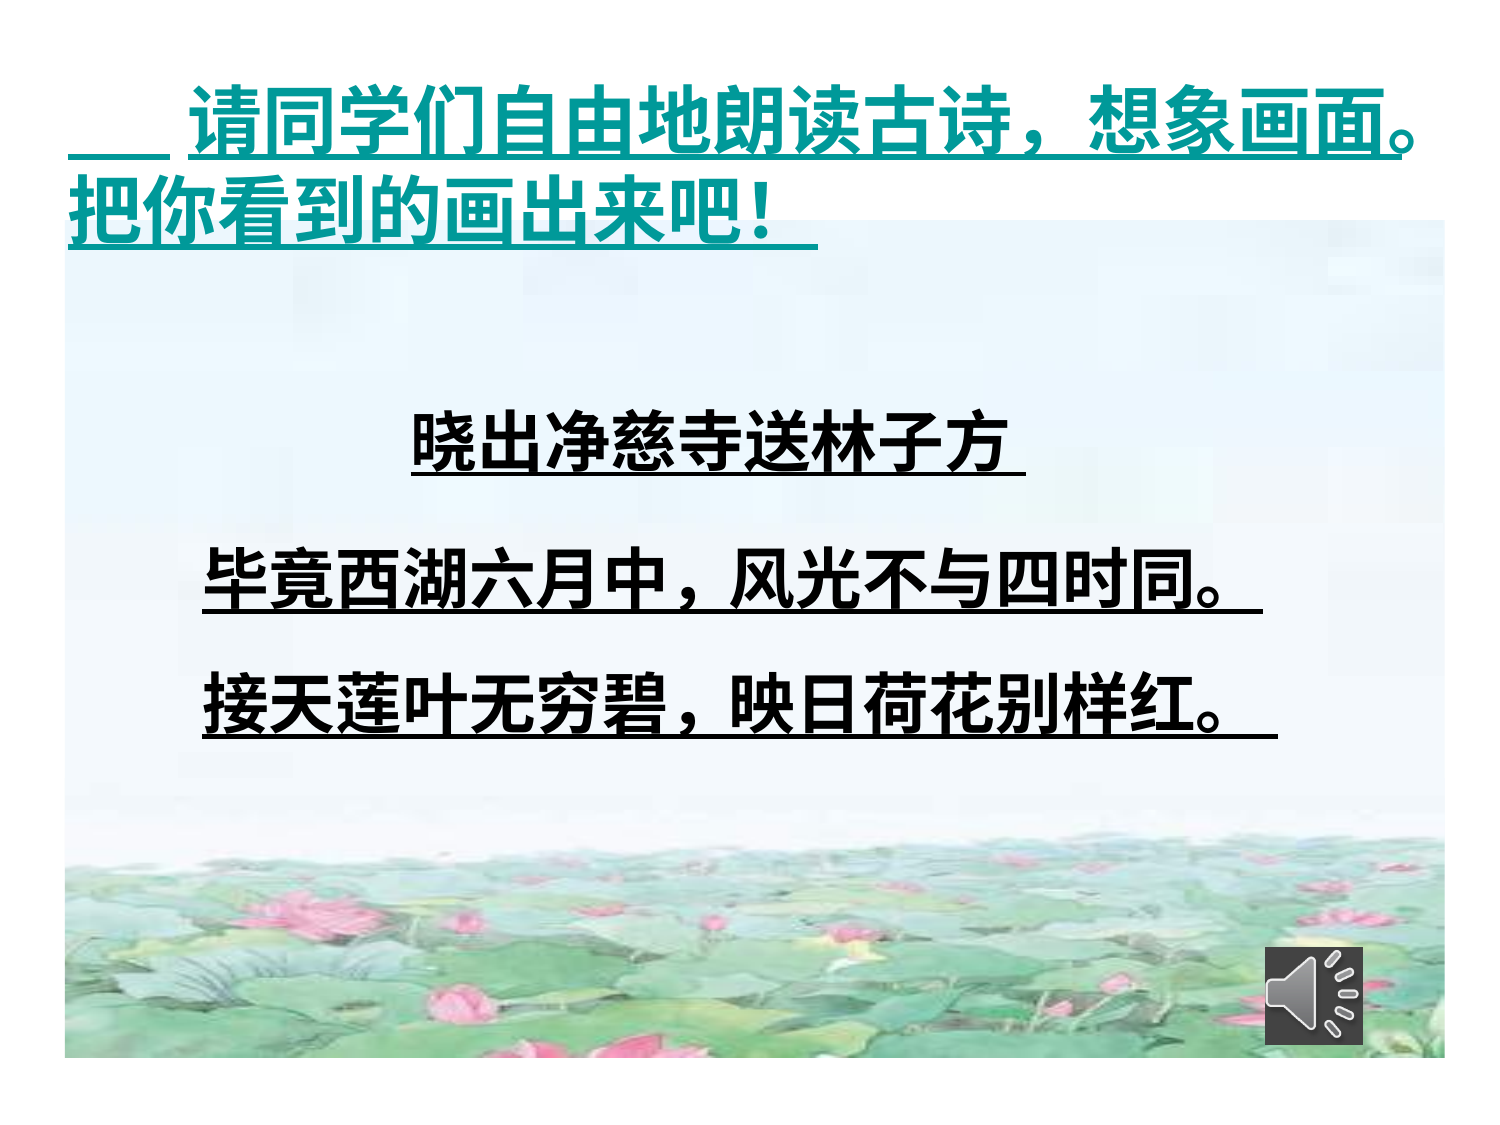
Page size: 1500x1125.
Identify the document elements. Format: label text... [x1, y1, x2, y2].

text_box 请同学们自由地朗读古诗，想象画面。把你看到的画出来吧！ [53, 66, 1417, 262]
picture [1264, 946, 1365, 1047]
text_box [64, 219, 1445, 1059]
